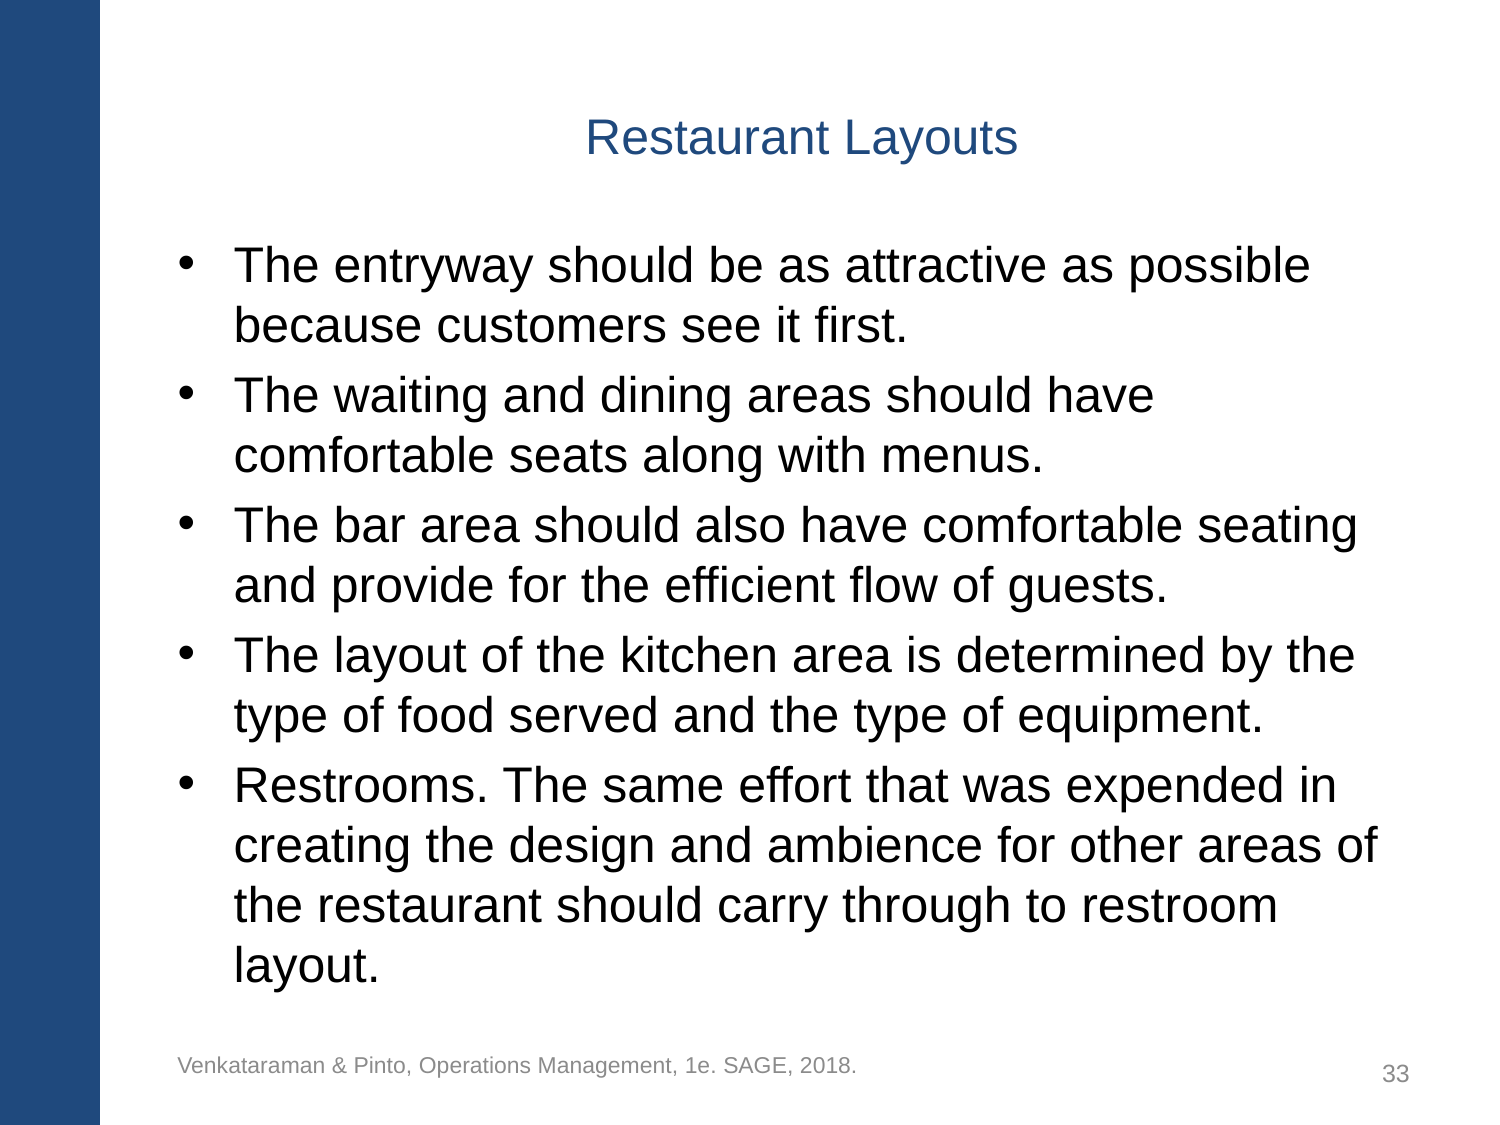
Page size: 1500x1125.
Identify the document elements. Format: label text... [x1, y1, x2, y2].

footer Venkataraman & Pinto, Operations Management, 1e. SAGE, 2018. [162, 1042, 1313, 1103]
slide_number 33 [1350, 1042, 1425, 1103]
title Restaurant Layouts [162, 37, 1425, 224]
list The entryway should be as attractive as possible because customers see it first. The waiting and dining areas should have comfortable seats along with menus. The bar area should also have comfortable seating and provide for the efficient flow of guests. The layout of the kitchen area is determined by the type of food served and the type of equipment. Restrooms. The same effort that was expended in creating the design and ambience for other areas of the restaurant should carry through to restroom layout. [162, 224, 1425, 1013]
